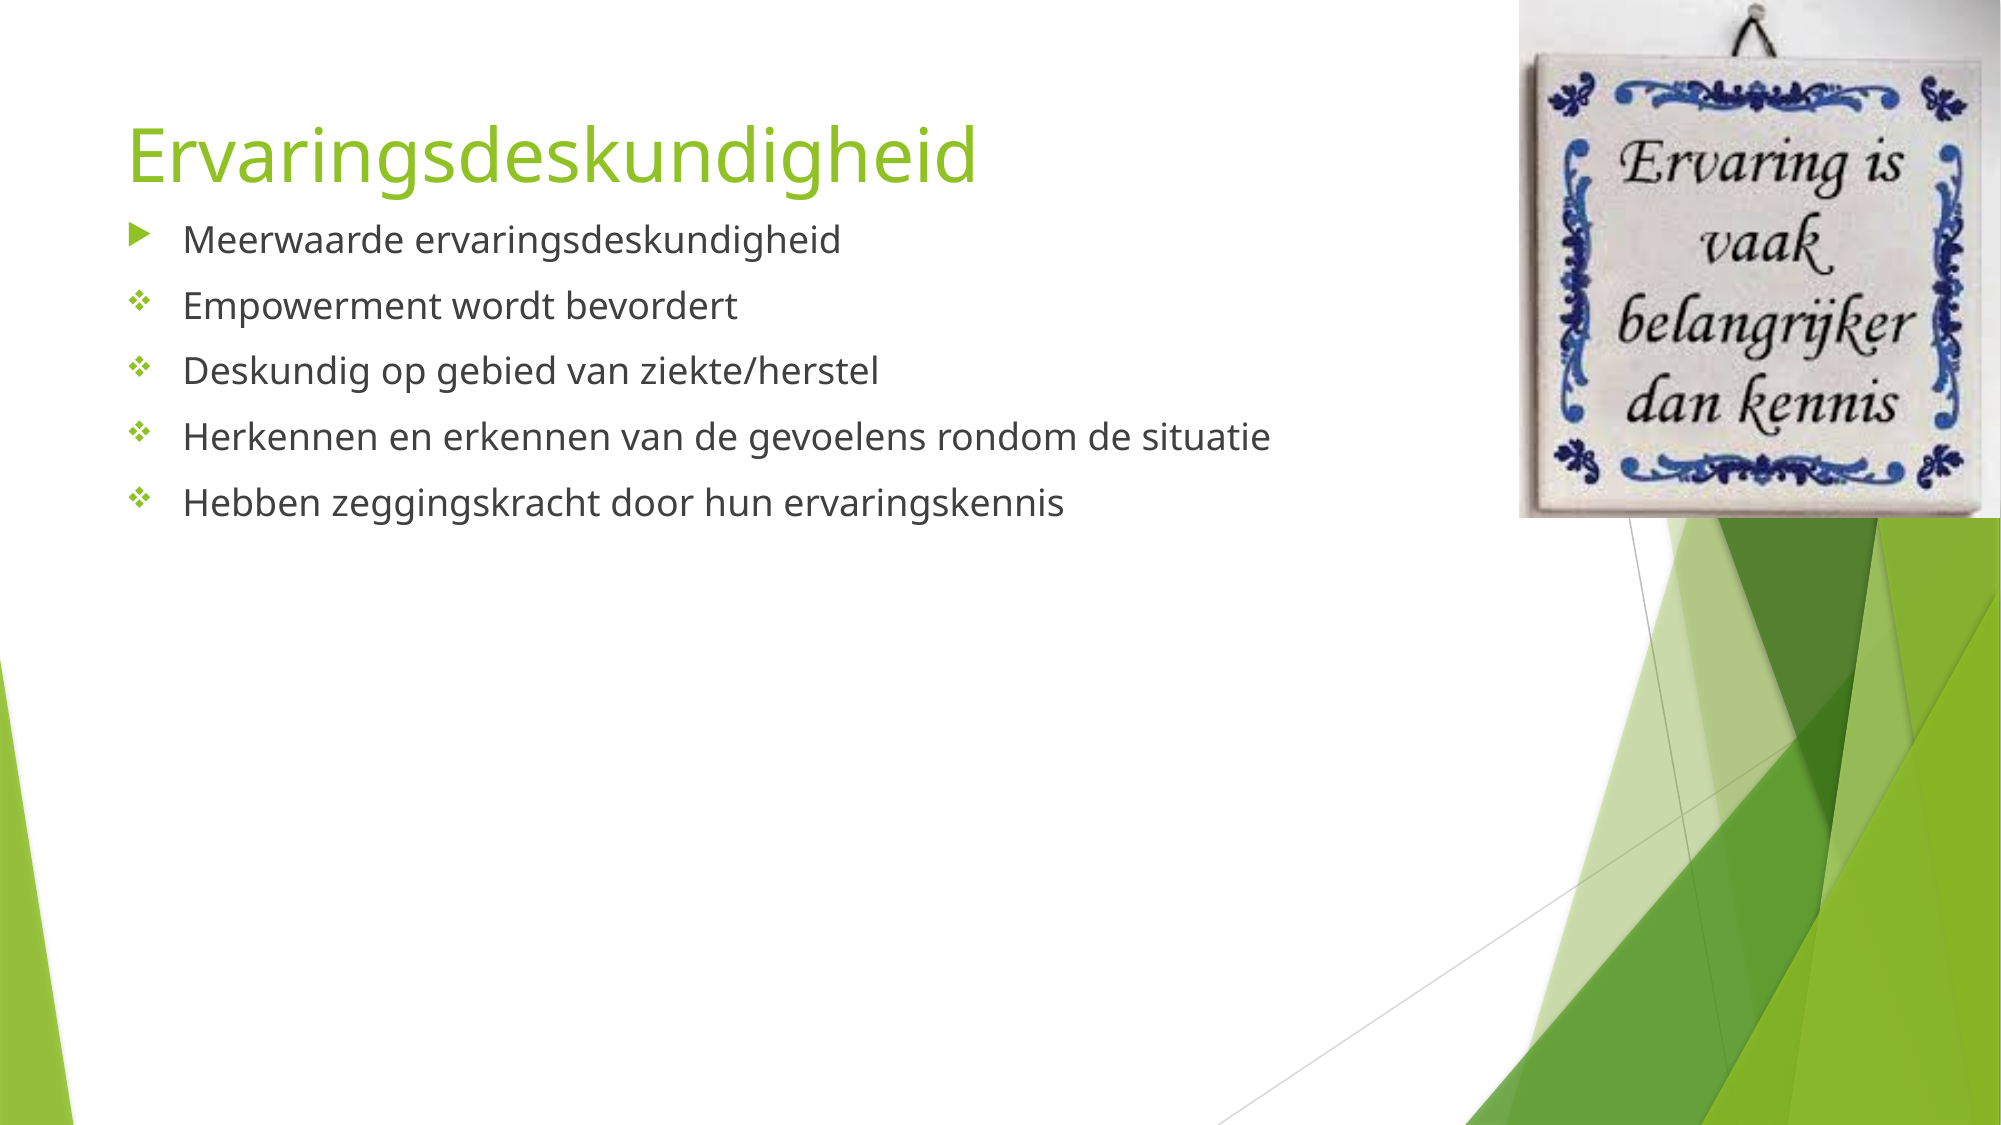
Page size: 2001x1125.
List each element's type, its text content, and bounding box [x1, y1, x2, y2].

title Ervaringsdeskundigheid [111, 99, 1514, 208]
list Meerwaarde ervaringsdeskundigheid Empowerment wordt bevordert Deskundig op gebied van ziekte/herstel Herkennen en erkennen van de gevoelens rondom de situatie Hebben zeggingskracht door hun ervaringskennis [111, 208, 1522, 845]
picture [1519, 0, 2000, 519]
